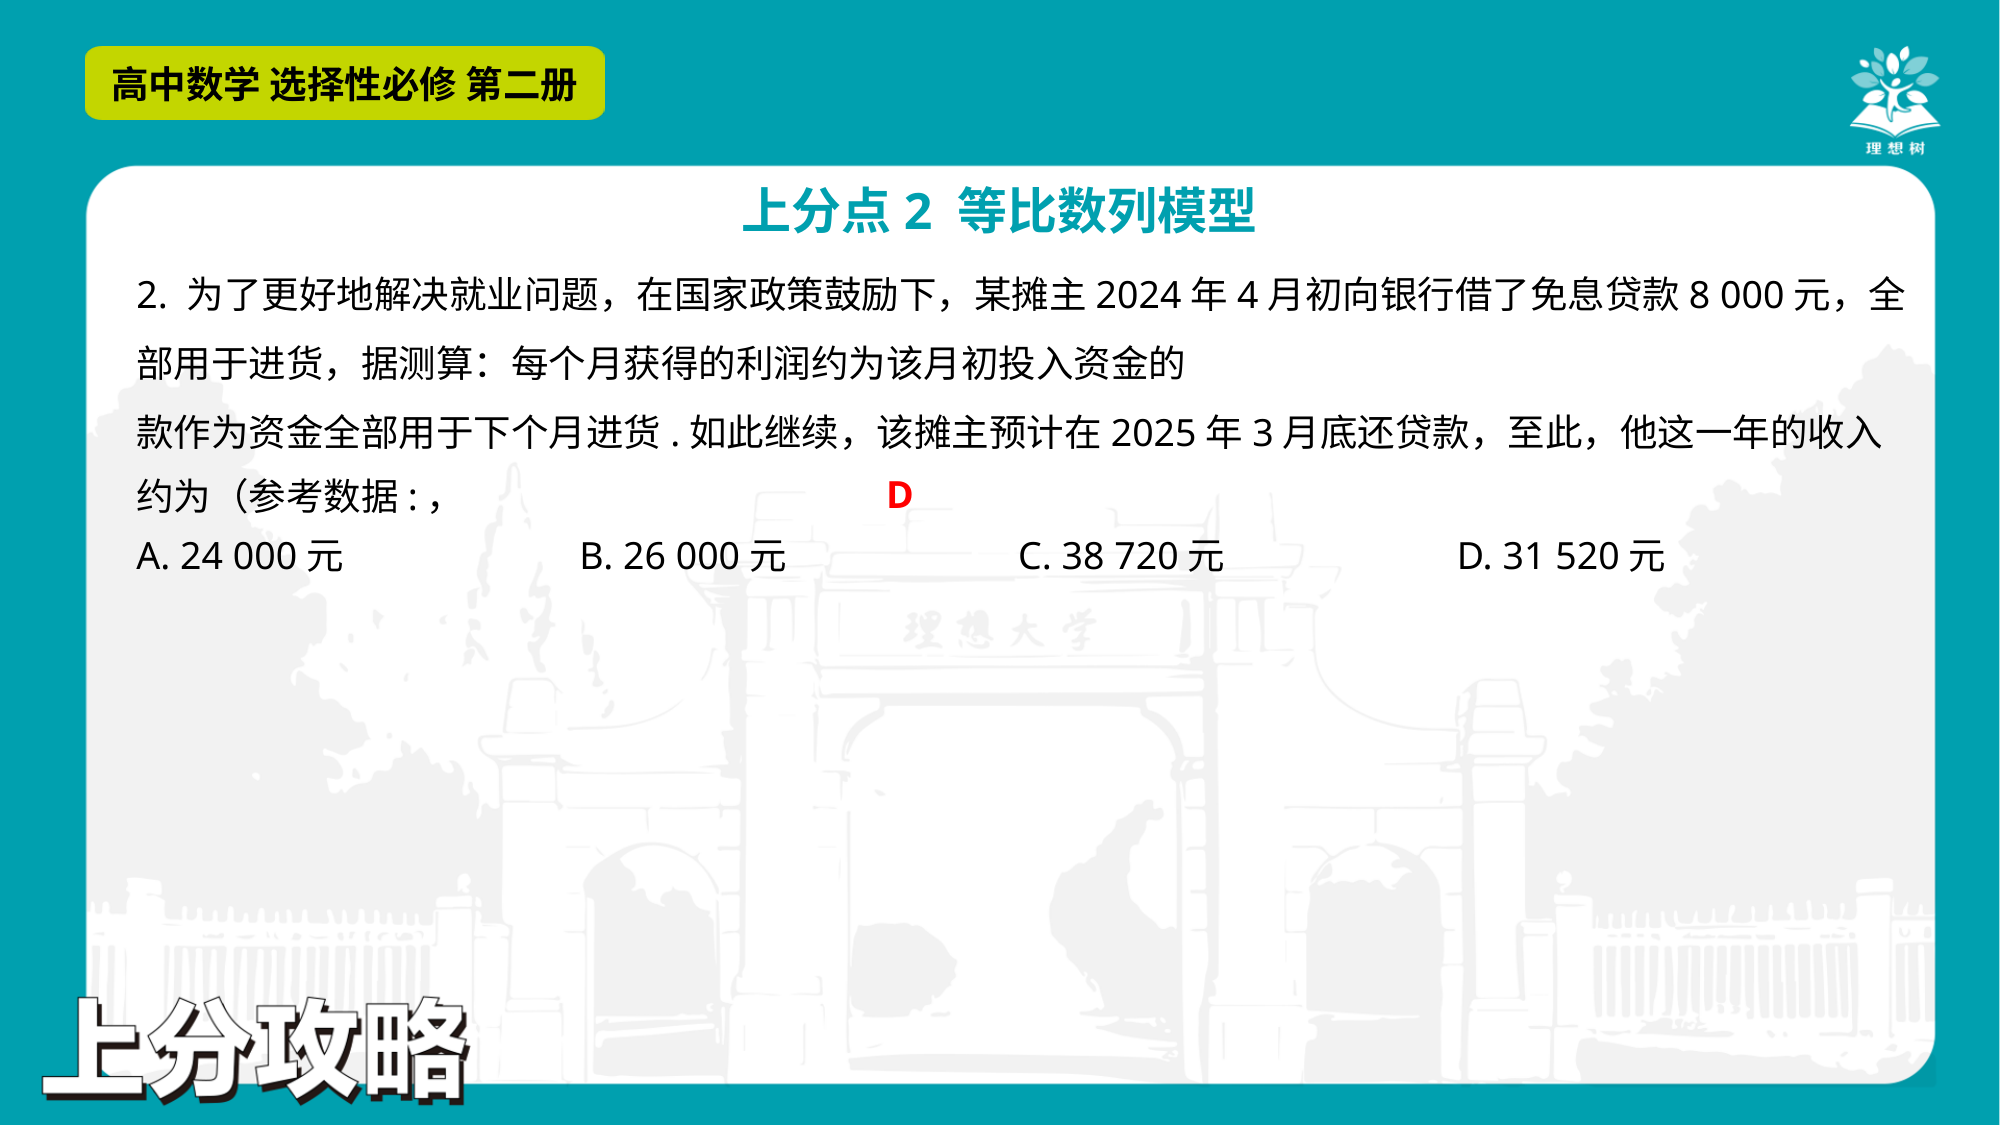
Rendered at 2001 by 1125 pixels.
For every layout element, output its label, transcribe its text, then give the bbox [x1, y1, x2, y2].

text_box D [872, 451, 928, 510]
picture [0, 0, 2000, 1125]
text_box A. 24 000元 B. 26 000元 C. 38 720元 D. 31 520元 [136, 510, 1865, 570]
